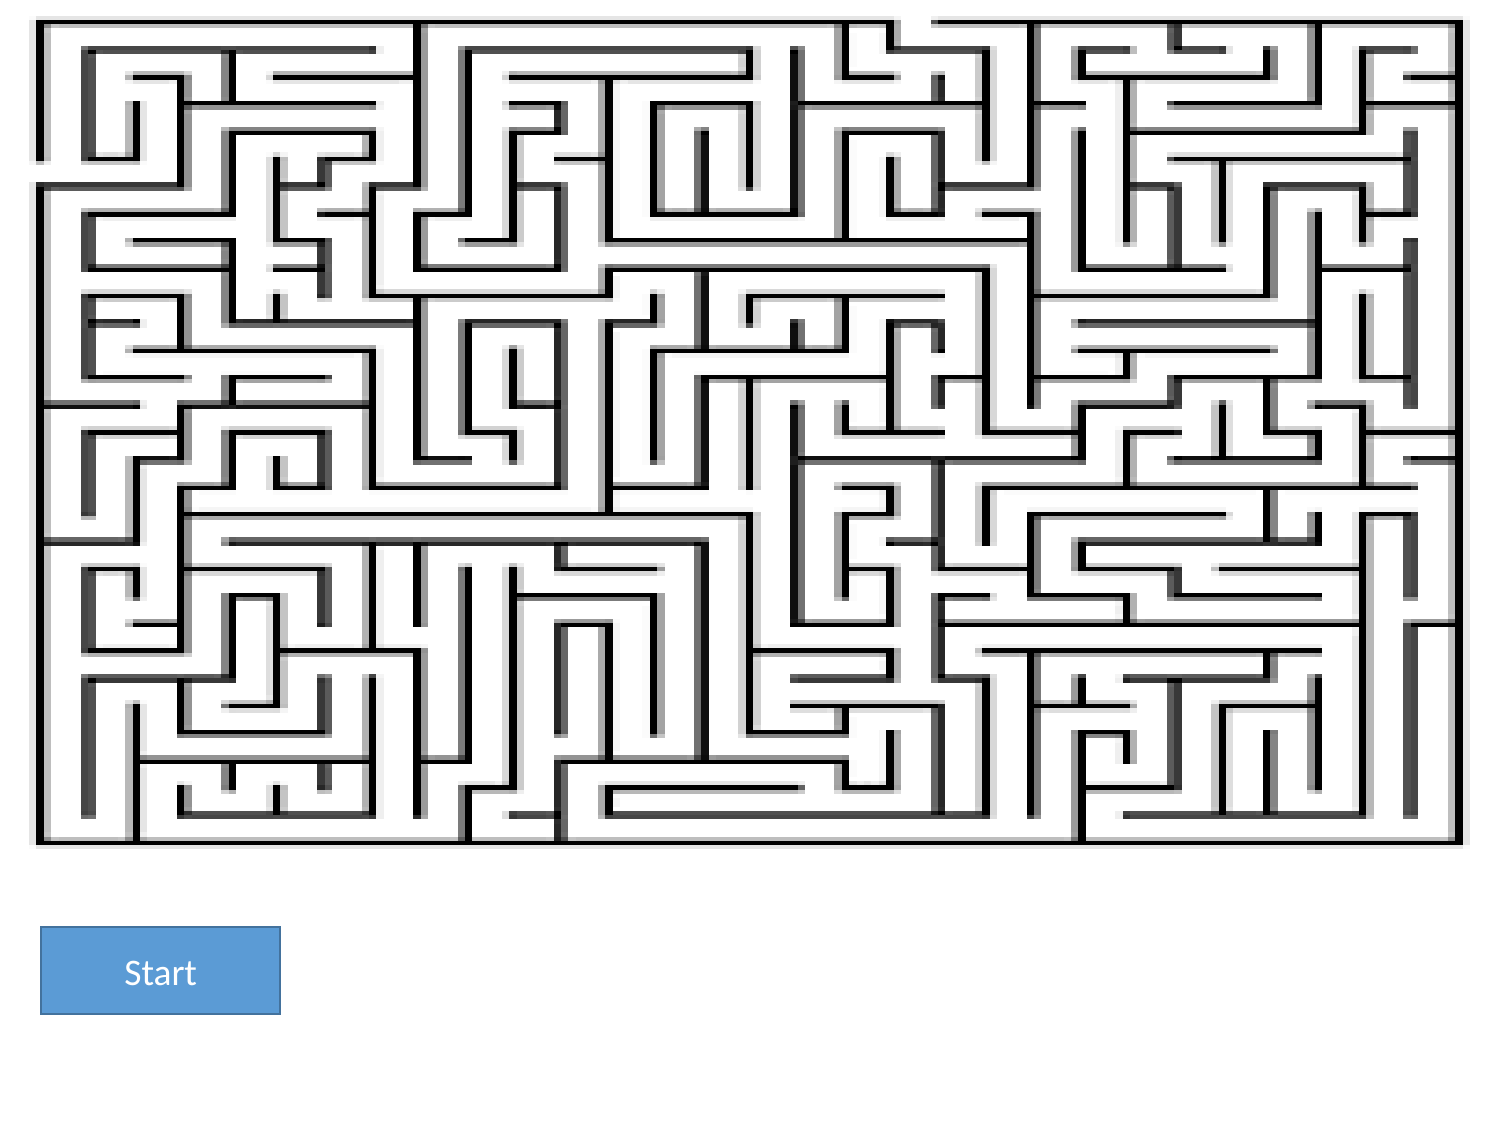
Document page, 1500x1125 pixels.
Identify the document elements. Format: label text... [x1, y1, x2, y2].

picture [0, 0, 1500, 867]
text_box Start [40, 926, 281, 1015]
